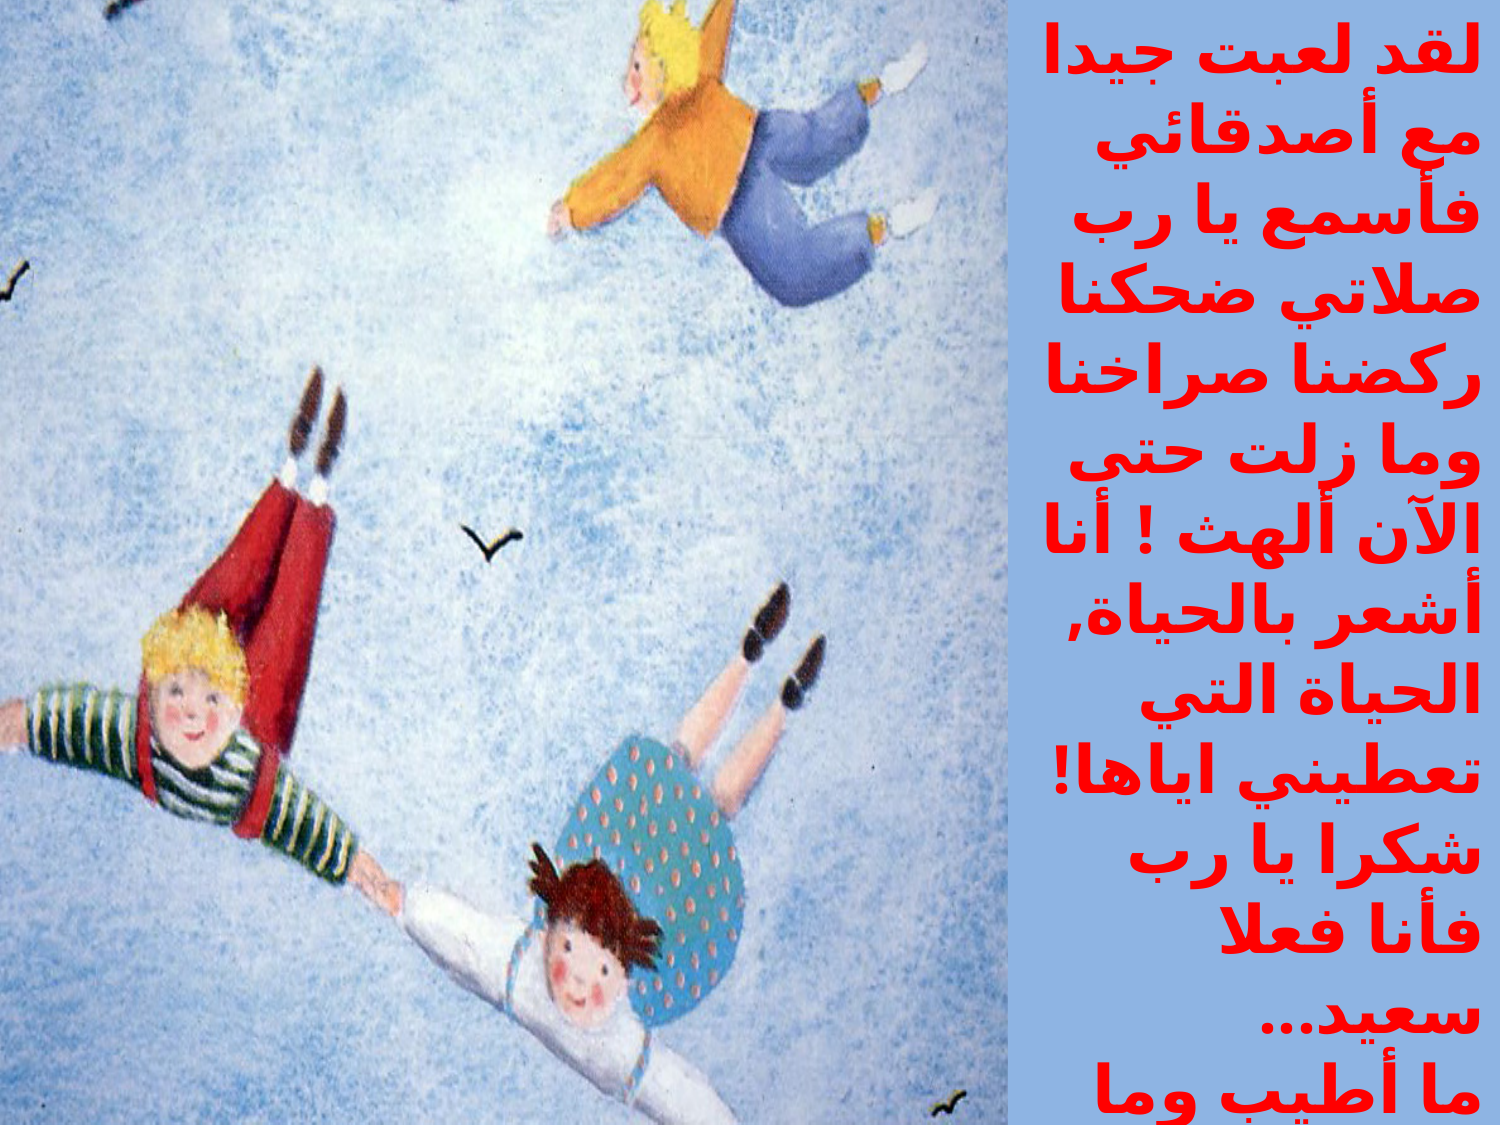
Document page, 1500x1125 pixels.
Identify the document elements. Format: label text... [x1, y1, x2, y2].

picture [0, 0, 1008, 1125]
text_box لقد لعبت جيدا مع أصدقائي فأسمع يا رب صلاتي ضحكنا ركضنا صراخنا وما زلت حتى الآن ألهث ! أنا أشعر بالحياة, الحياة التي تعطيني اياها! شكرا يا رب فأنا فعلا سعيد... ما أطيب وما ألذ أن يسكن الأخوة معا مز. 123 جيد أن نلعب والرب يحب ما هو جيد [1009, 0, 1500, 1125]
